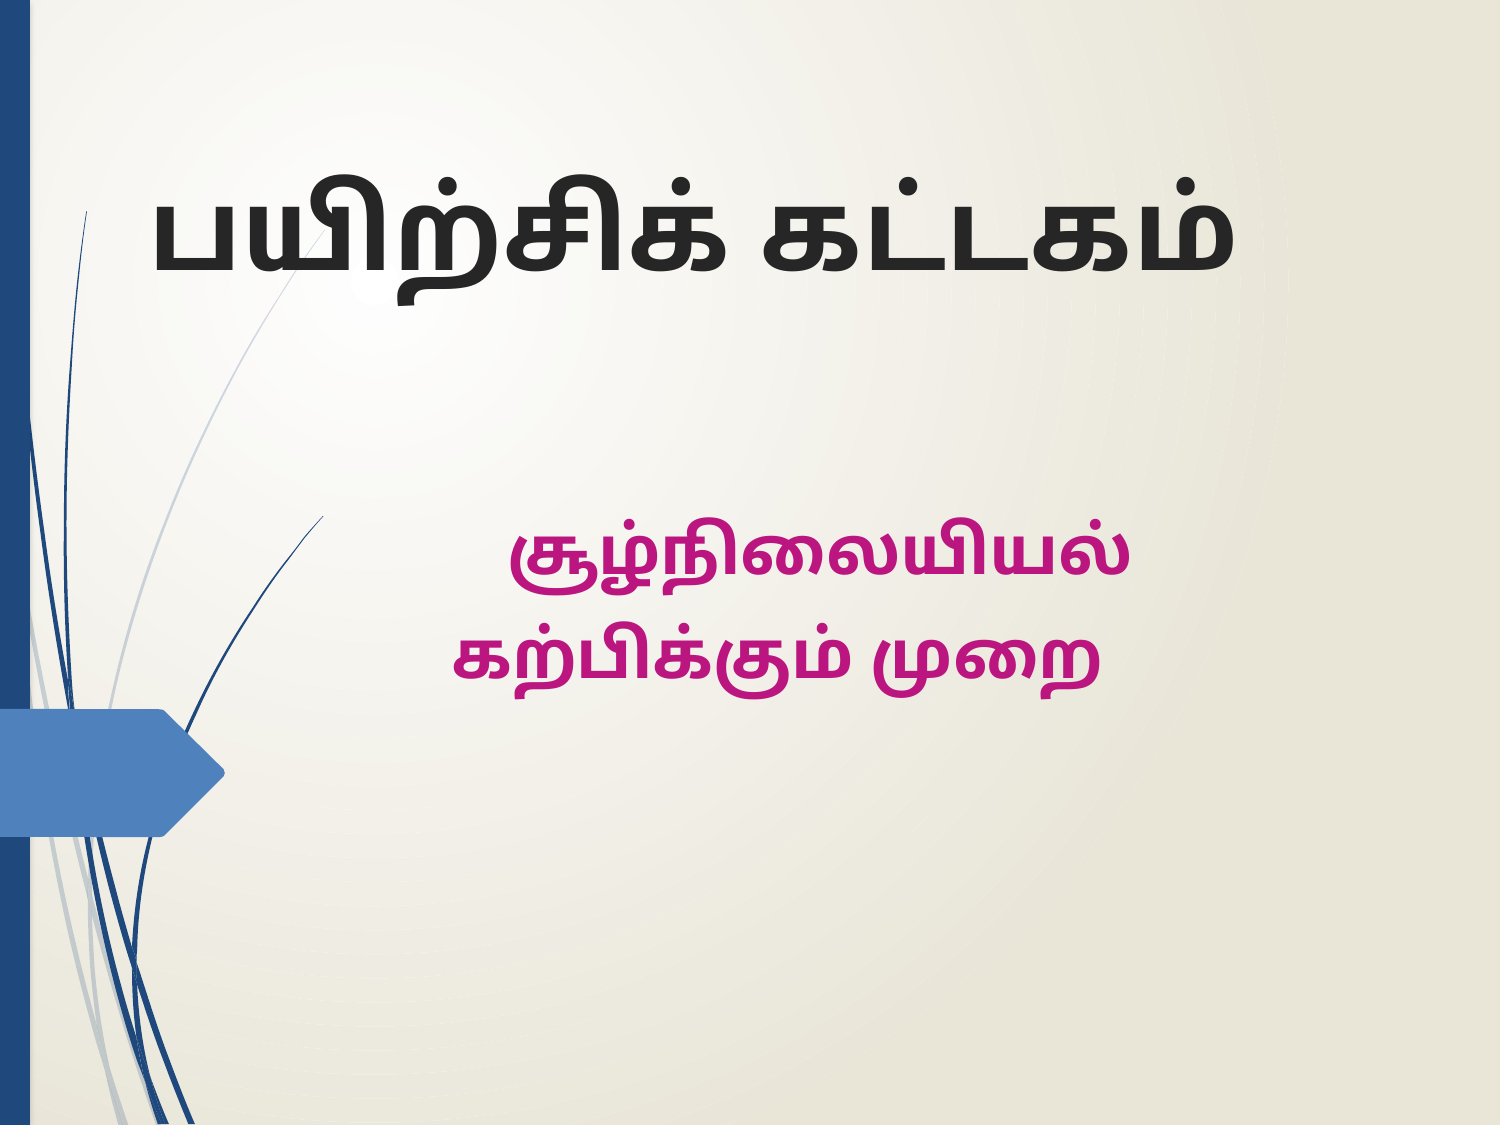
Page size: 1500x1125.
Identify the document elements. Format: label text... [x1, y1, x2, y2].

title பயிற்சிக் கட்டகம் [75, 149, 1438, 300]
subtitle சூழ்நிலையியல் கற்பிக்கும் முறை [162, 387, 1375, 700]
